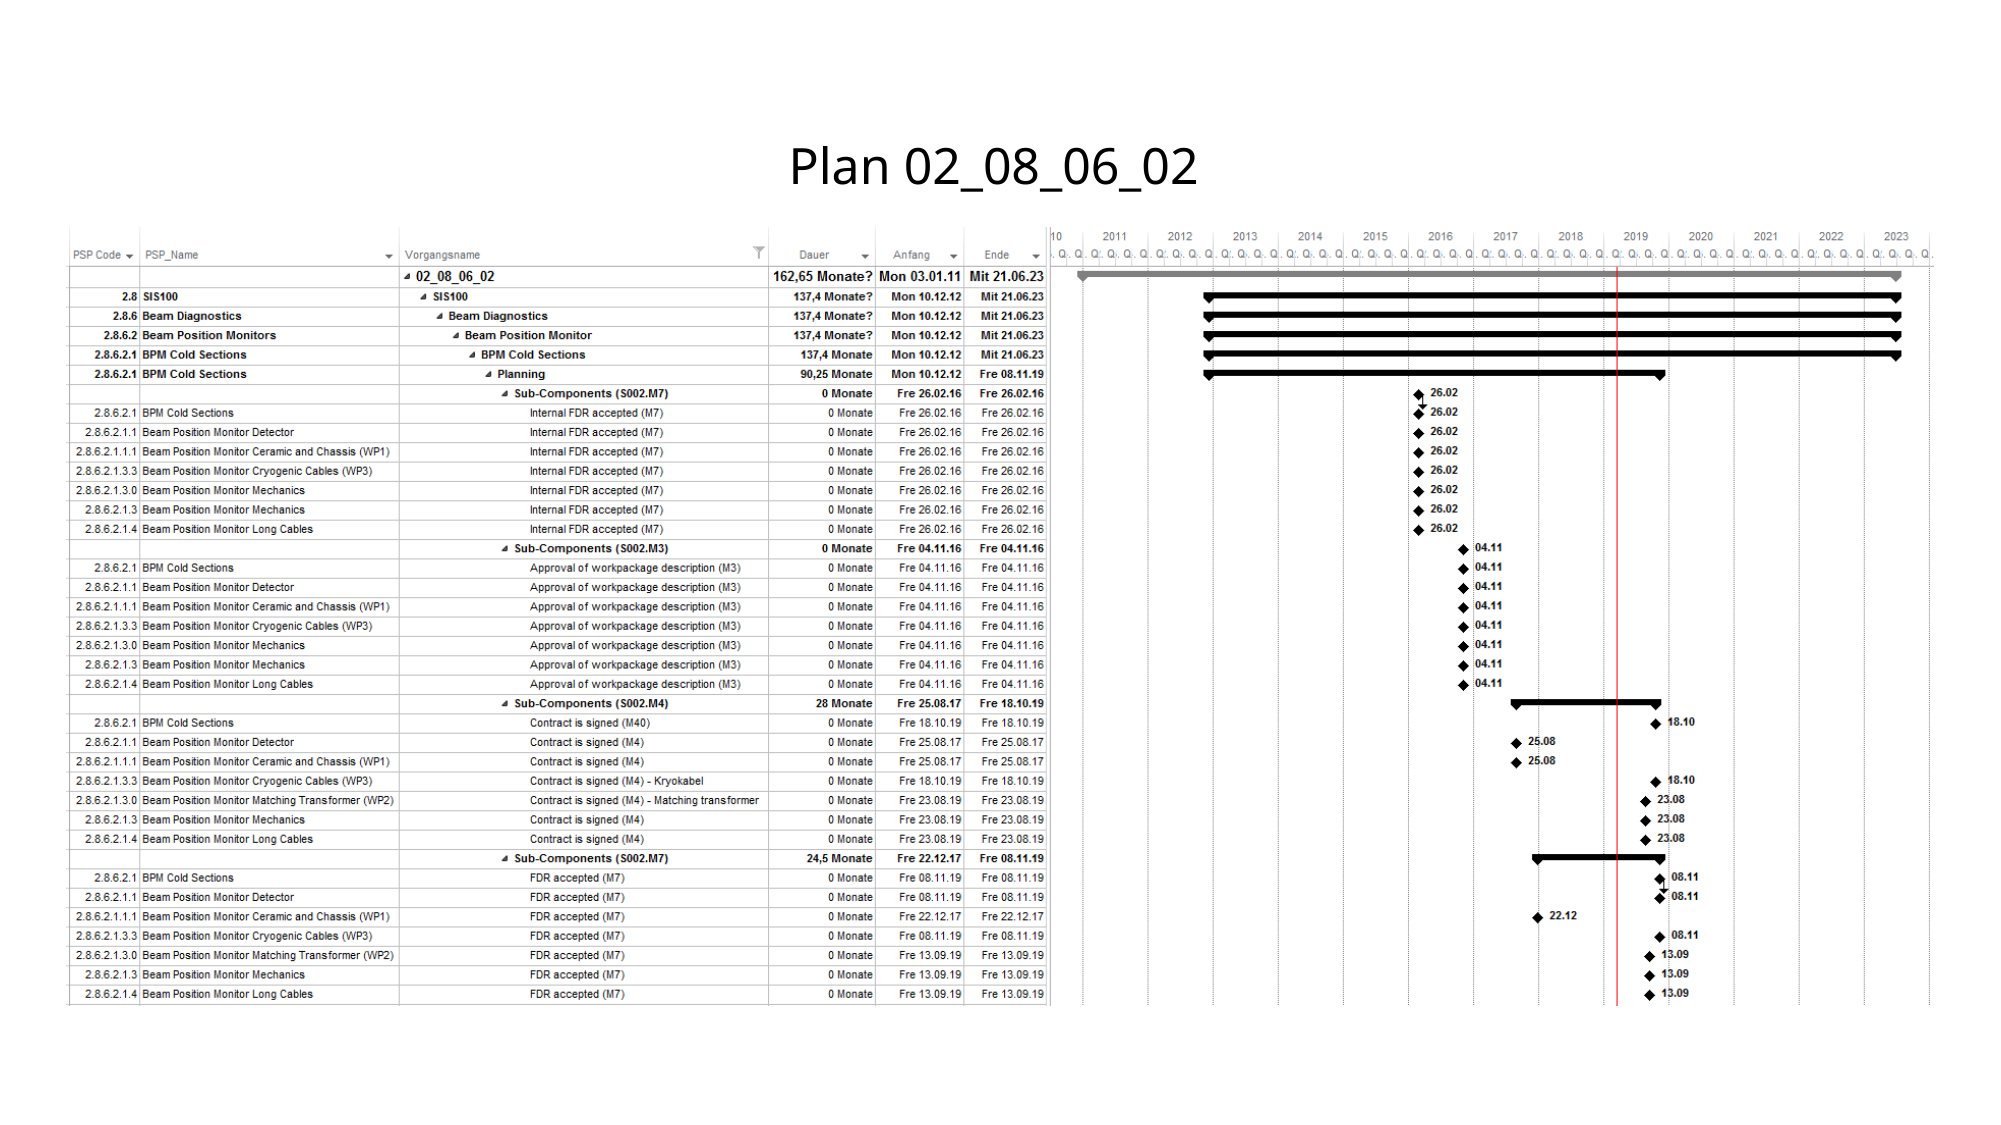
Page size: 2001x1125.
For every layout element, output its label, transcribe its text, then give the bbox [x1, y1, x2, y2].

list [66, 224, 1934, 1006]
title Plan 02_08_06_02 [137, 59, 1863, 224]
